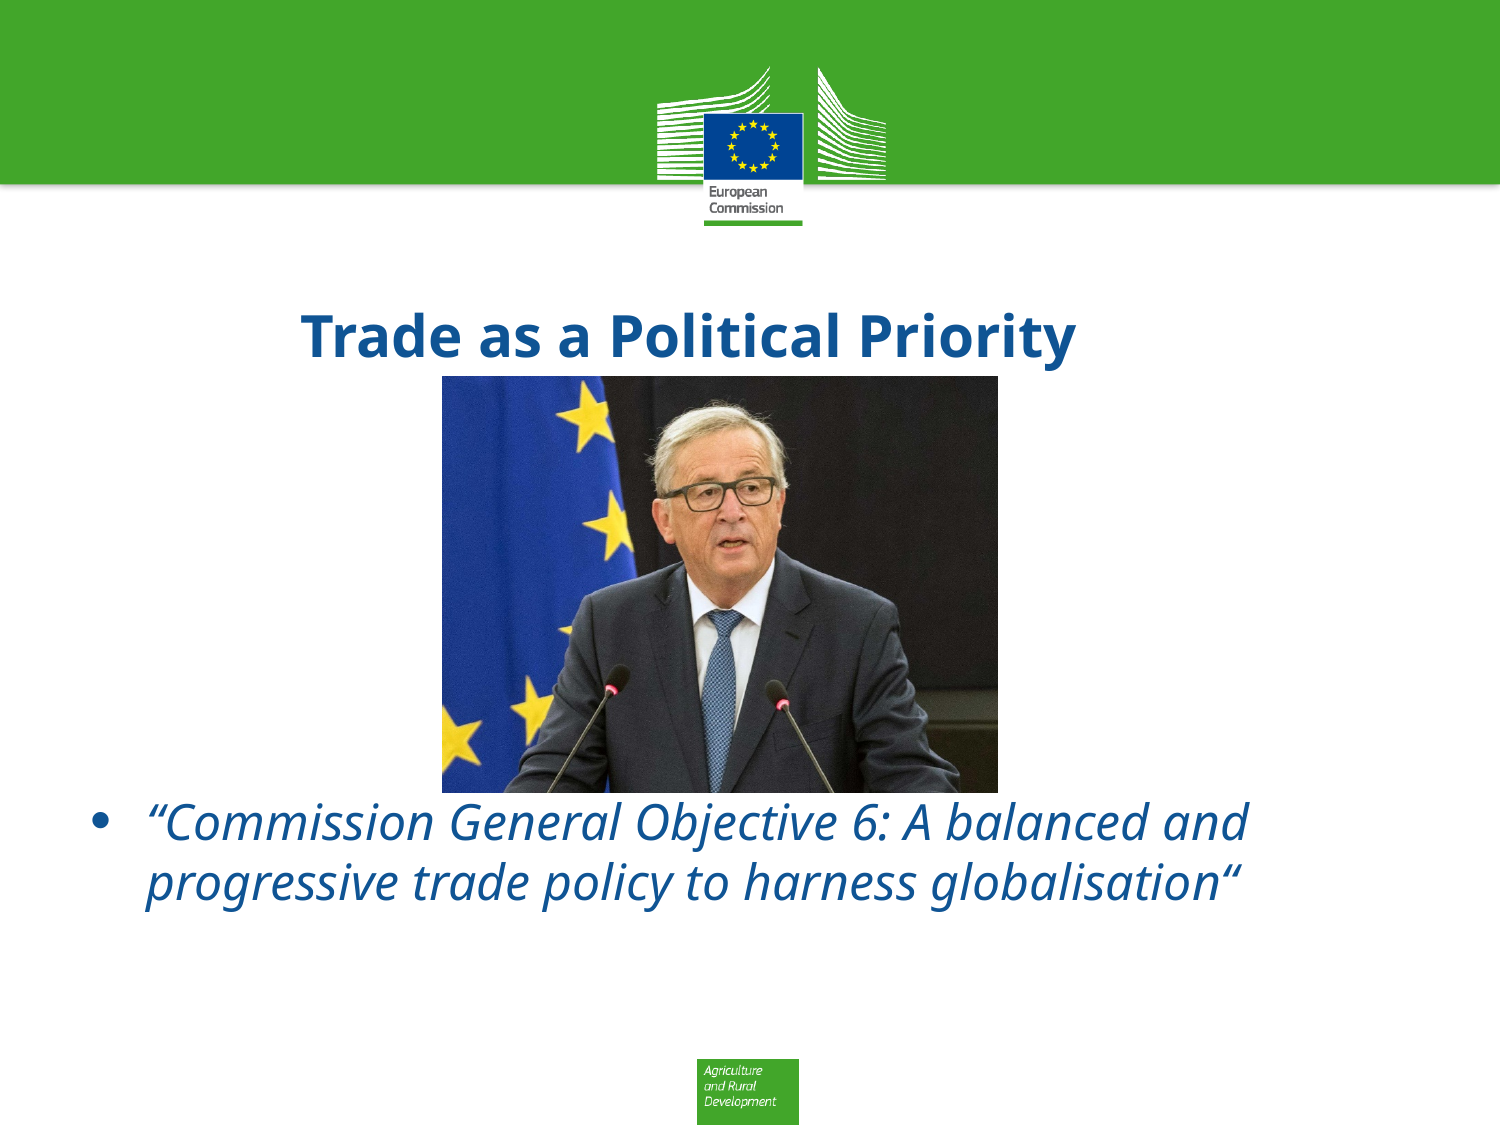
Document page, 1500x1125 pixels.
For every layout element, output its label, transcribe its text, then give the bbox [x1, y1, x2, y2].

picture [620, 66, 886, 255]
picture [697, 1059, 799, 1125]
picture [442, 376, 999, 794]
list “Commission General Objective 6: A balanced and progressive trade policy to harness globalisation“ [75, 432, 1425, 988]
title Trade as a Political Priority [76, 255, 1427, 409]
